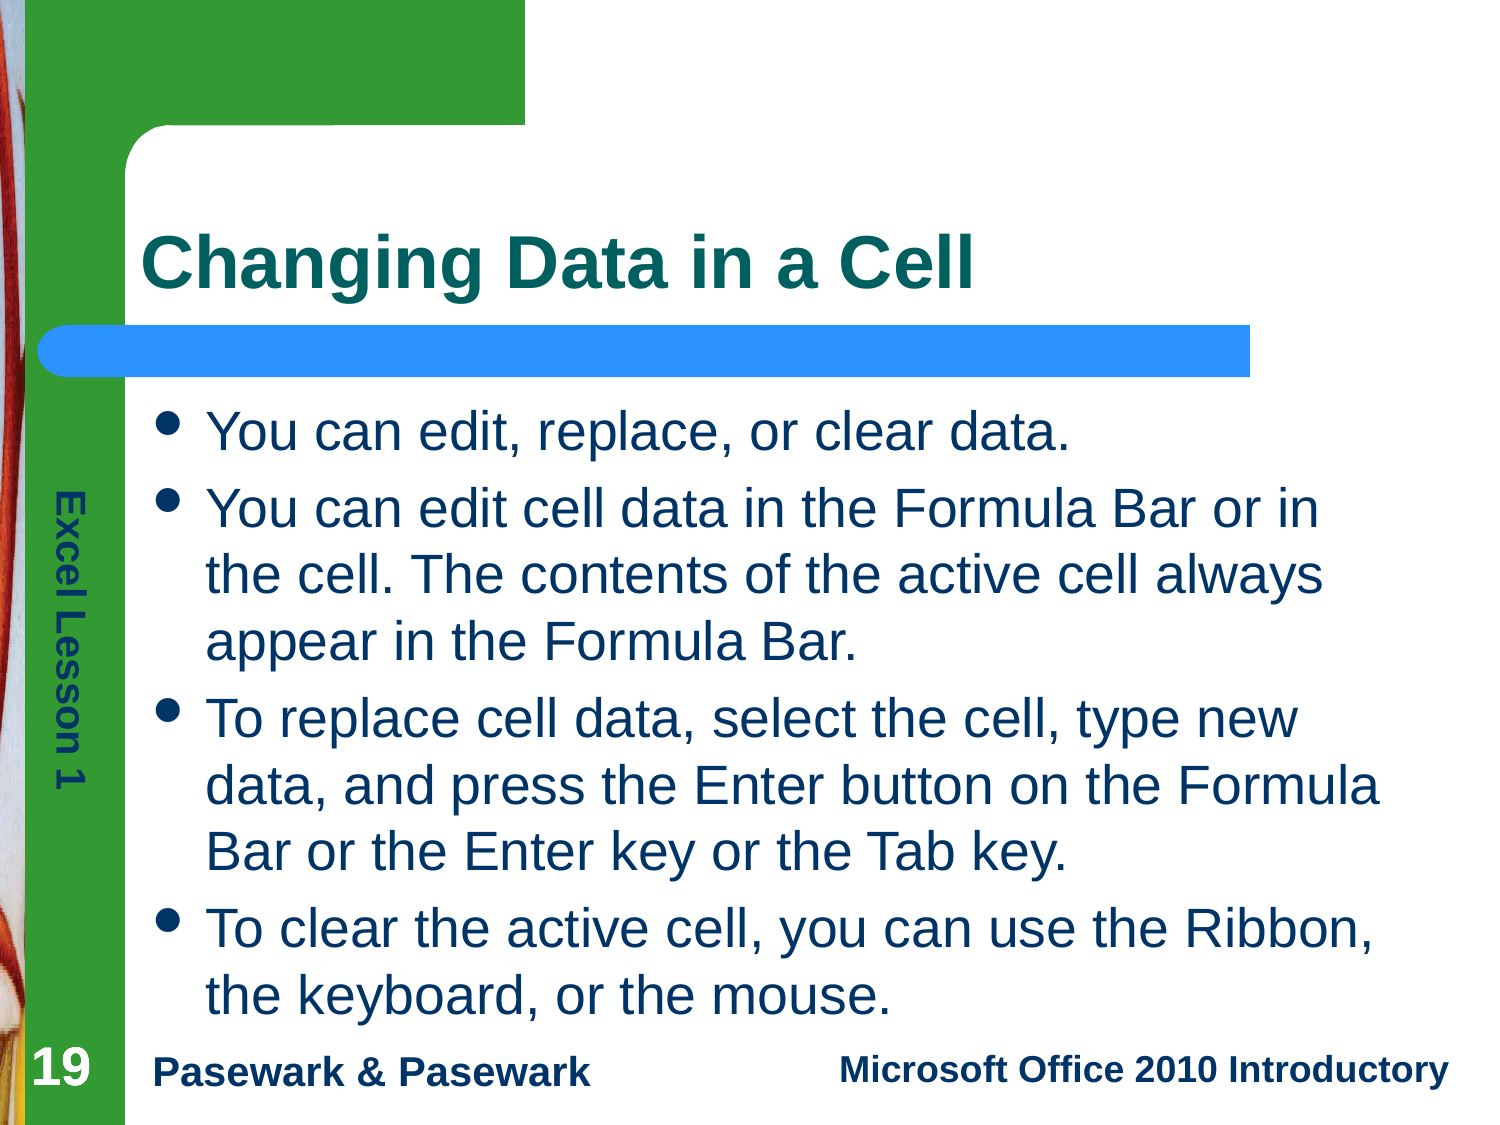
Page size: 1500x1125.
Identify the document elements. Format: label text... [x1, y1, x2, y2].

text_box 19 [13, 1023, 111, 1105]
picture [0, 0, 25, 1125]
list You can edit, replace, or clear data. You can edit cell data in the Formula Bar or in the cell. The contents of the active cell always appear in the Formula Bar. To replace cell data, select the cell, type new data, and press the Enter button on the Formula Bar or the Enter key or the Tab key. To clear the active cell, you can use the Ribbon, the keyboard, or the mouse. [137, 387, 1400, 1038]
title Changing Data in a Cell [124, 124, 1500, 313]
